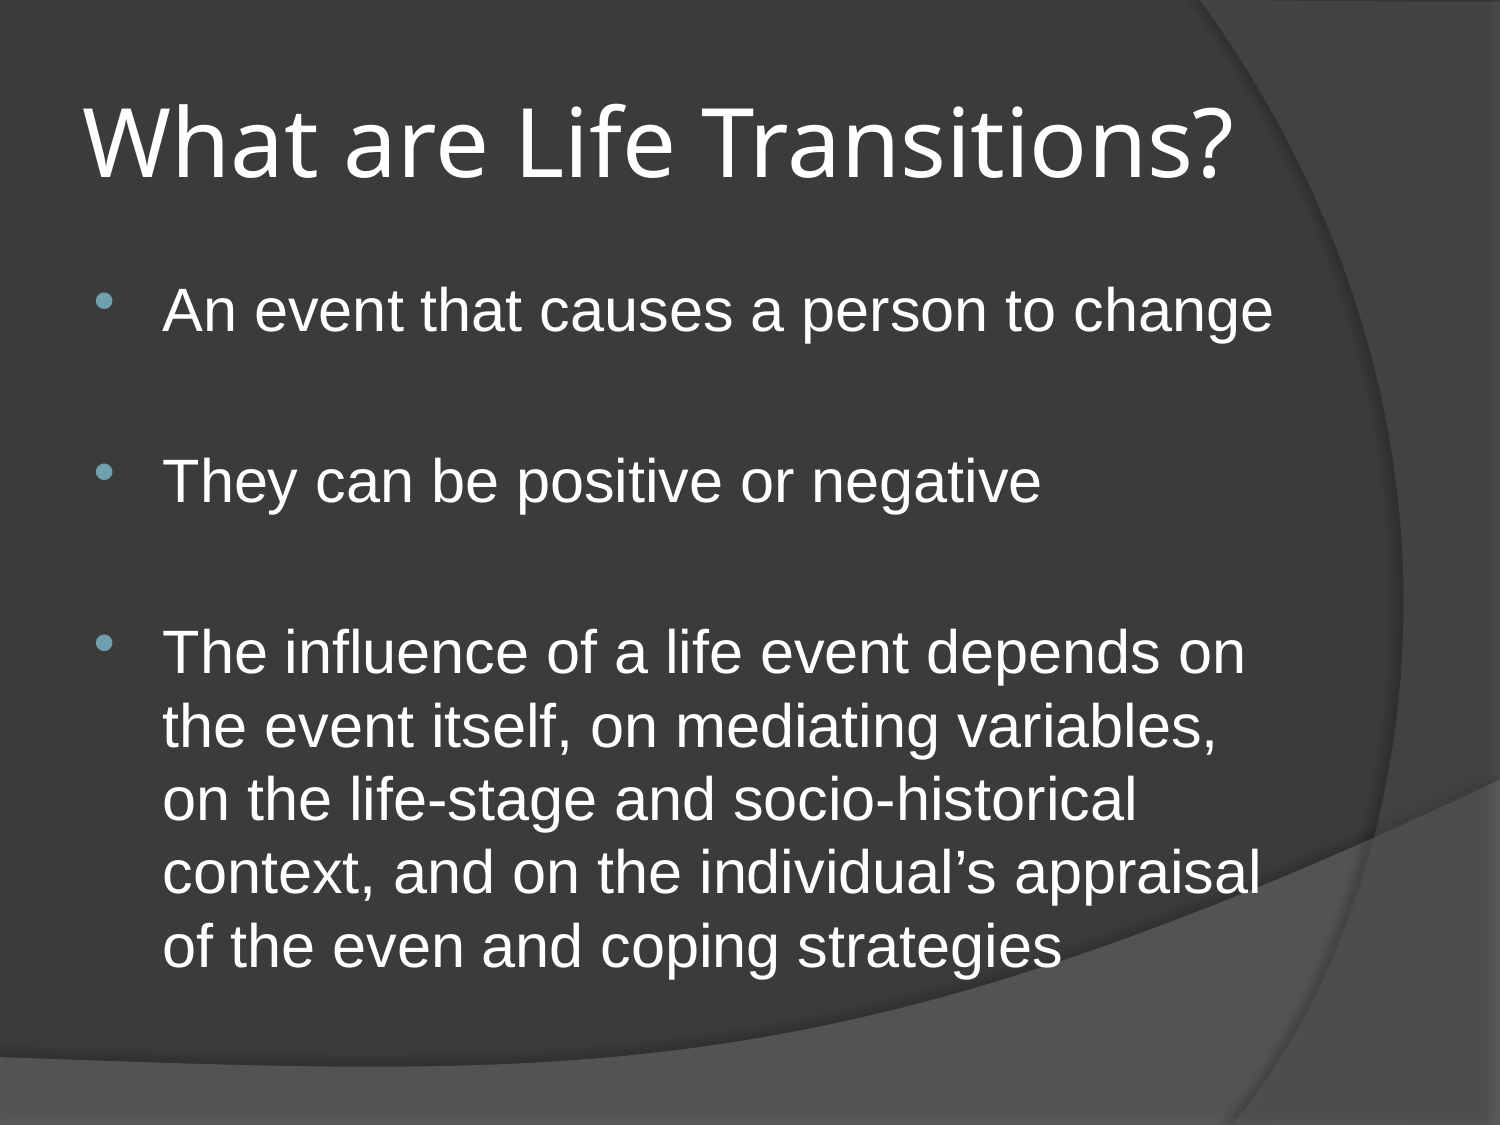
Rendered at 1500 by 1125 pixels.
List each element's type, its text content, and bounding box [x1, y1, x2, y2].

title What are Life Transitions? [75, 45, 1300, 233]
list An event that causes a person to change They can be positive or negative The influence of a life event depends on the event itself, on mediating variables, on the life-stage and socio-historical context, and on the individual’s appraisal of the even and coping strategies [75, 262, 1300, 1005]
